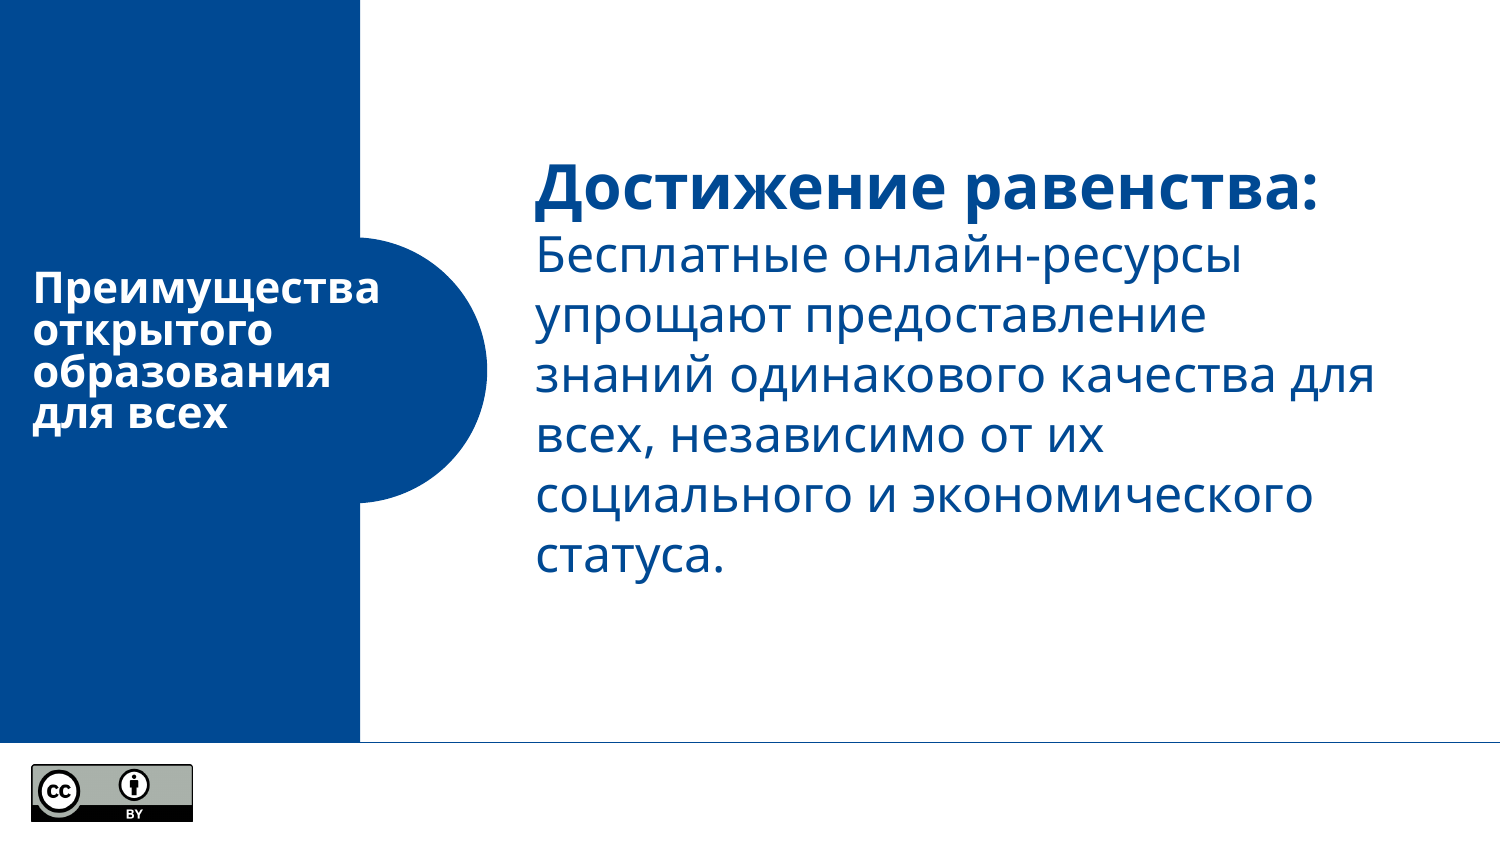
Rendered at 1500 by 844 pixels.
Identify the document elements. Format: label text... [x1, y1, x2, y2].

picture [31, 764, 193, 822]
text_box [247, 237, 488, 504]
text_box Достижение равенства: Бесплатные онлайн-ресурсы упрощают предоставление знаний одинакового качества для всех, независимо от их социального и экономического статуса. [520, 132, 1409, 598]
text_box [0, 0, 361, 742]
text_box Преимущества открытого образования для всех [17, 254, 400, 453]
text_box [0, 750, 1500, 844]
